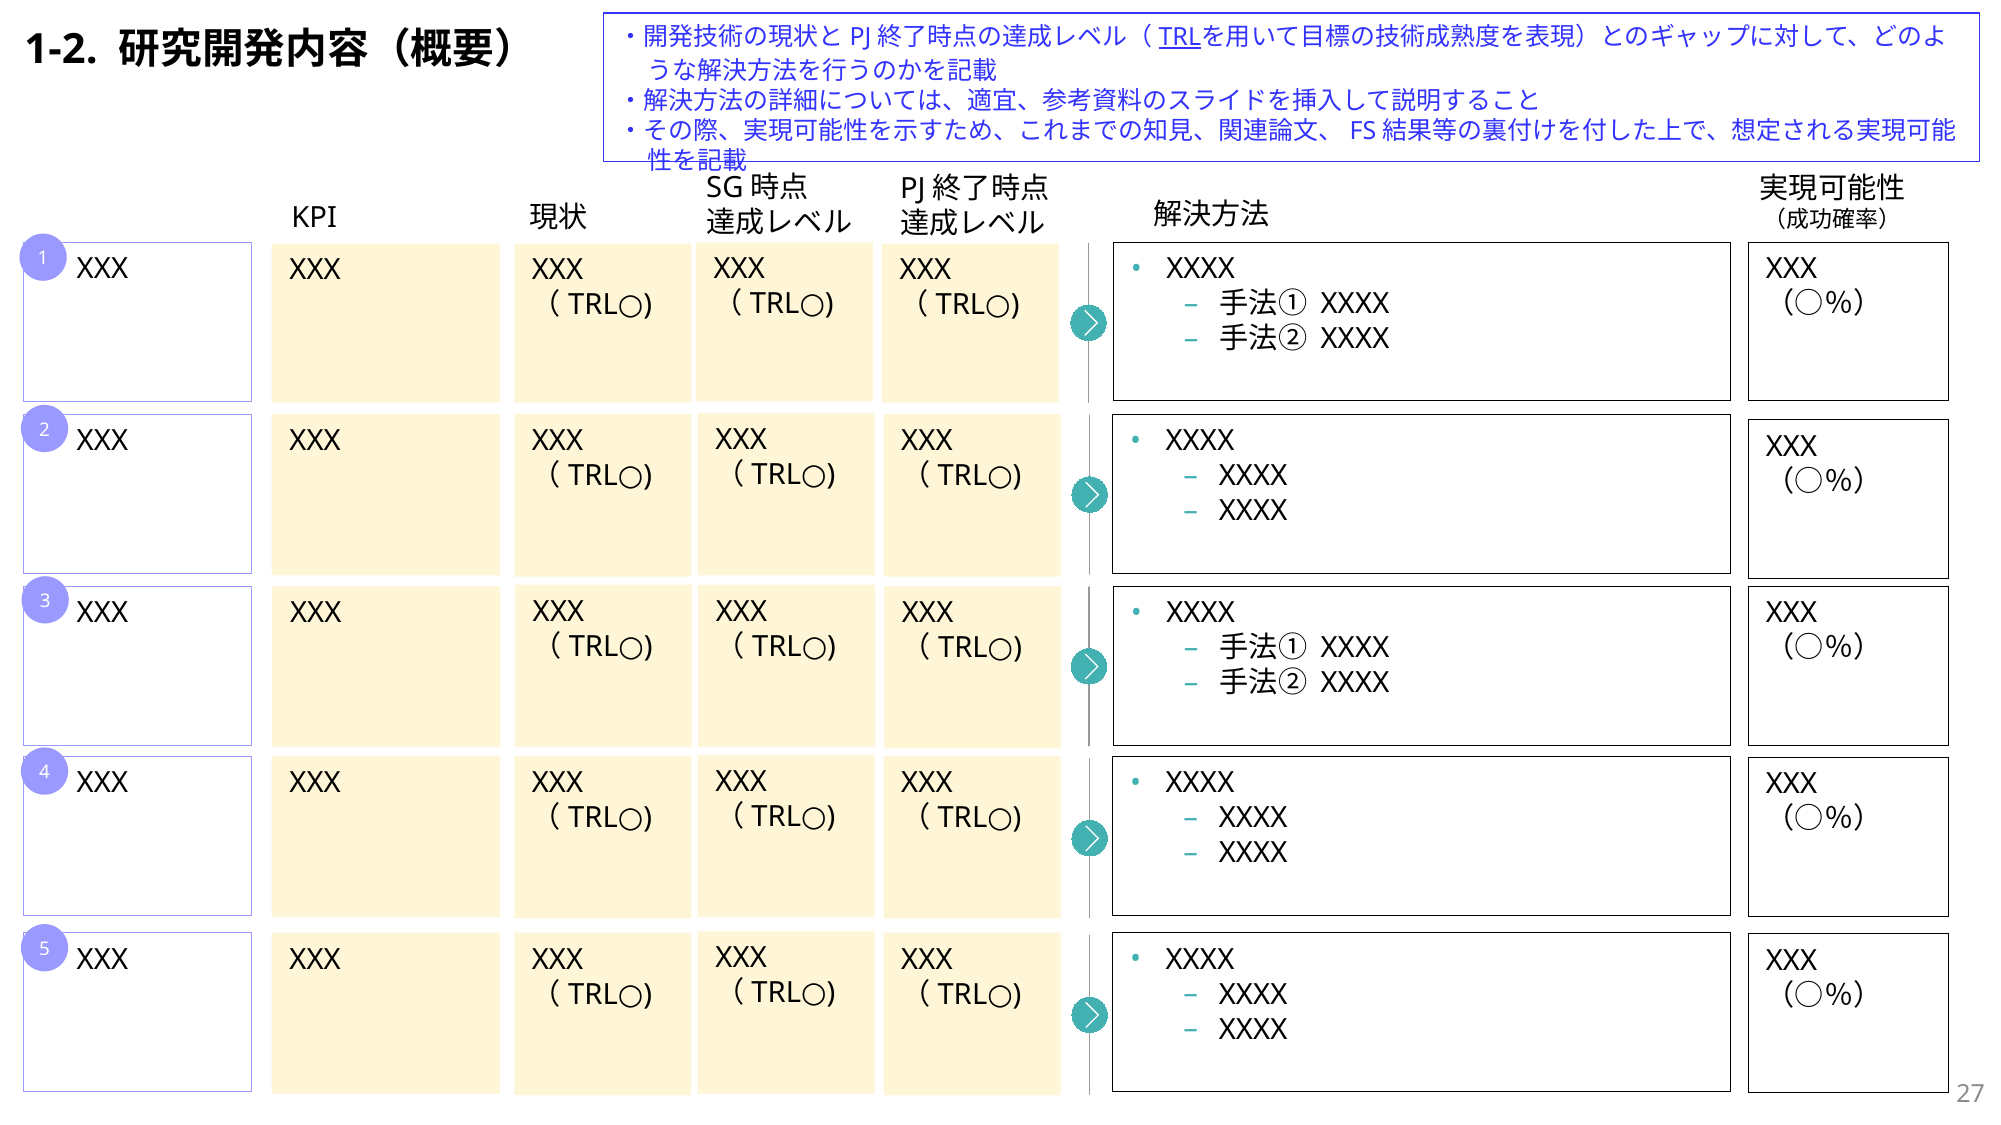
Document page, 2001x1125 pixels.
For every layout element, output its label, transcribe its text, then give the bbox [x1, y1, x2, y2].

text_box XXX （TRL○) [697, 931, 875, 1094]
text_box XXX （TRL○) [514, 414, 692, 577]
text_box 2 [18, 402, 71, 455]
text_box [1071, 414, 1108, 575]
text_box XXX （TRL○) [883, 756, 1061, 919]
text_box XXX （○％） [1748, 933, 1949, 1064]
text_box 4 [18, 745, 71, 797]
text_box XXX [23, 756, 252, 916]
text_box XXXX 手法① XXXX 手法② XXXX [1113, 586, 1731, 746]
slide_number 26 [1533, 1064, 2000, 1124]
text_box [1071, 935, 1108, 1095]
text_box XXX （○％） [1748, 586, 1949, 746]
text_box 5 [18, 922, 71, 974]
text_box XXX [271, 243, 500, 403]
text_box XXX （TRL○) [695, 242, 874, 402]
text_box XXX （TRL○) [697, 412, 875, 576]
text_box SG時点 達成レベル [691, 160, 868, 246]
text_box XXX （TRL○) [514, 584, 693, 748]
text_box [1070, 242, 1107, 403]
text_box XXXX 手法① XXXX 手法② XXXX [1113, 242, 1731, 401]
text_box XXX [23, 242, 252, 402]
text_box XXX （TRL○) [883, 414, 1061, 577]
text_box XXX （TRL○) [698, 584, 876, 748]
text_box ・開発技術の現状とPJ終了時点の達成レベル（TRLを用いて目標の技術成熟度を表現）とのギャップに対して、どのような解決方法を行うのかを記載 ・解決方法の詳細については、適宜、参考資料のスライドを挿入して説明すること ・その際、実現可能性を示すため、これまでの知見、関連論文、FS結果等の裏付けを付した上で、想定される実現可能性を記載 [601, 11, 1982, 164]
text_box XXX [23, 414, 252, 574]
text_box XXX [272, 586, 501, 748]
text_box XXX （TRL○) [514, 243, 692, 403]
text_box 解決方法 [1138, 188, 1286, 238]
text_box 実現可能性 （成功確率） [1744, 162, 1921, 240]
text_box 1-2. 研究開発内容（概要） [24, 28, 1818, 74]
text_box XXX （○％） [1748, 242, 1949, 401]
text_box XXX [23, 586, 252, 746]
text_box XXX （TRL○) [884, 586, 1062, 749]
text_box XXX （TRL○) [883, 932, 1061, 1096]
text_box XXX （TRL○) [514, 756, 692, 919]
text_box XXXX XXXX XXXX [1112, 756, 1731, 916]
text_box XXX （○％） [1748, 757, 1949, 917]
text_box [1070, 586, 1107, 747]
text_box XXX （TRL○) [881, 243, 1059, 403]
text_box XXX （○％） [1748, 419, 1949, 579]
text_box XXXX XXXX XXXX [1112, 414, 1731, 574]
text_box XXX [271, 756, 500, 918]
text_box KPI [276, 191, 353, 242]
text_box XXXX XXXX XXXX [1112, 932, 1731, 1092]
text_box PJ終了時点 達成レベル [885, 162, 1065, 247]
text_box 1 [17, 231, 69, 283]
text_box XXX [271, 932, 500, 1094]
text_box XXX （TRL○) [697, 754, 875, 918]
text_box XXX （TRL○) [514, 932, 692, 1096]
text_box XXX [23, 932, 252, 1092]
text_box 3 [19, 574, 71, 626]
text_box XXX [271, 414, 500, 576]
text_box 現状 [514, 191, 603, 242]
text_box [1071, 758, 1108, 918]
